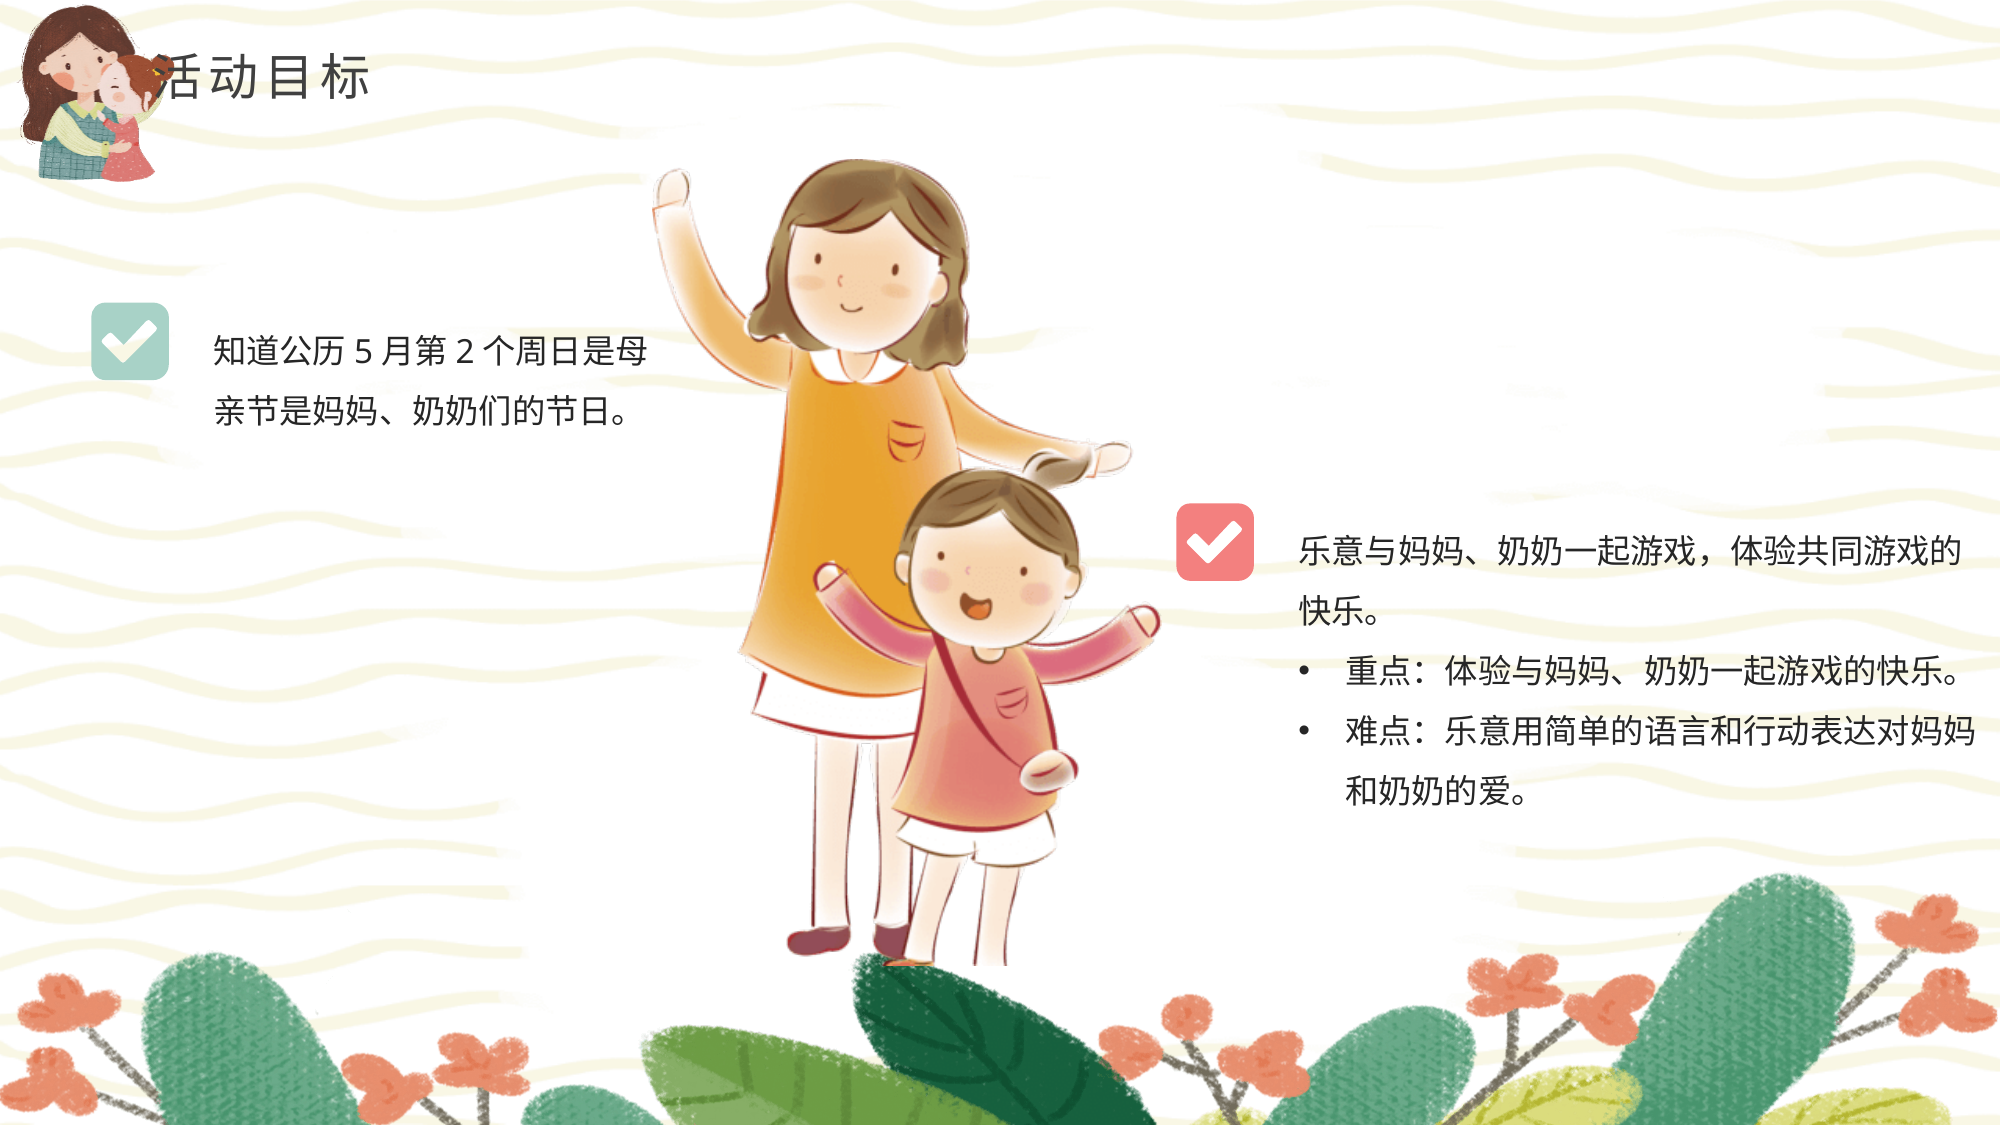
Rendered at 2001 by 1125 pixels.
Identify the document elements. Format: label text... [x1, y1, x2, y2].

text_box 活动目标 [131, 35, 393, 117]
text_box [91, 302, 169, 381]
text_box [1176, 503, 1254, 581]
text_box 乐意与妈妈、奶奶一起游戏，体验共同游戏的快乐。 重点：体验与妈妈、奶奶一起游戏的快乐。 难点：乐意用简单的语言和行动表达对妈妈和奶奶的爱。 [1283, 503, 2000, 878]
picture [0, 0, 2000, 1125]
text_box 知道公历5月第2个周日是母亲节是妈妈、奶奶们的节日。 [198, 302, 652, 438]
